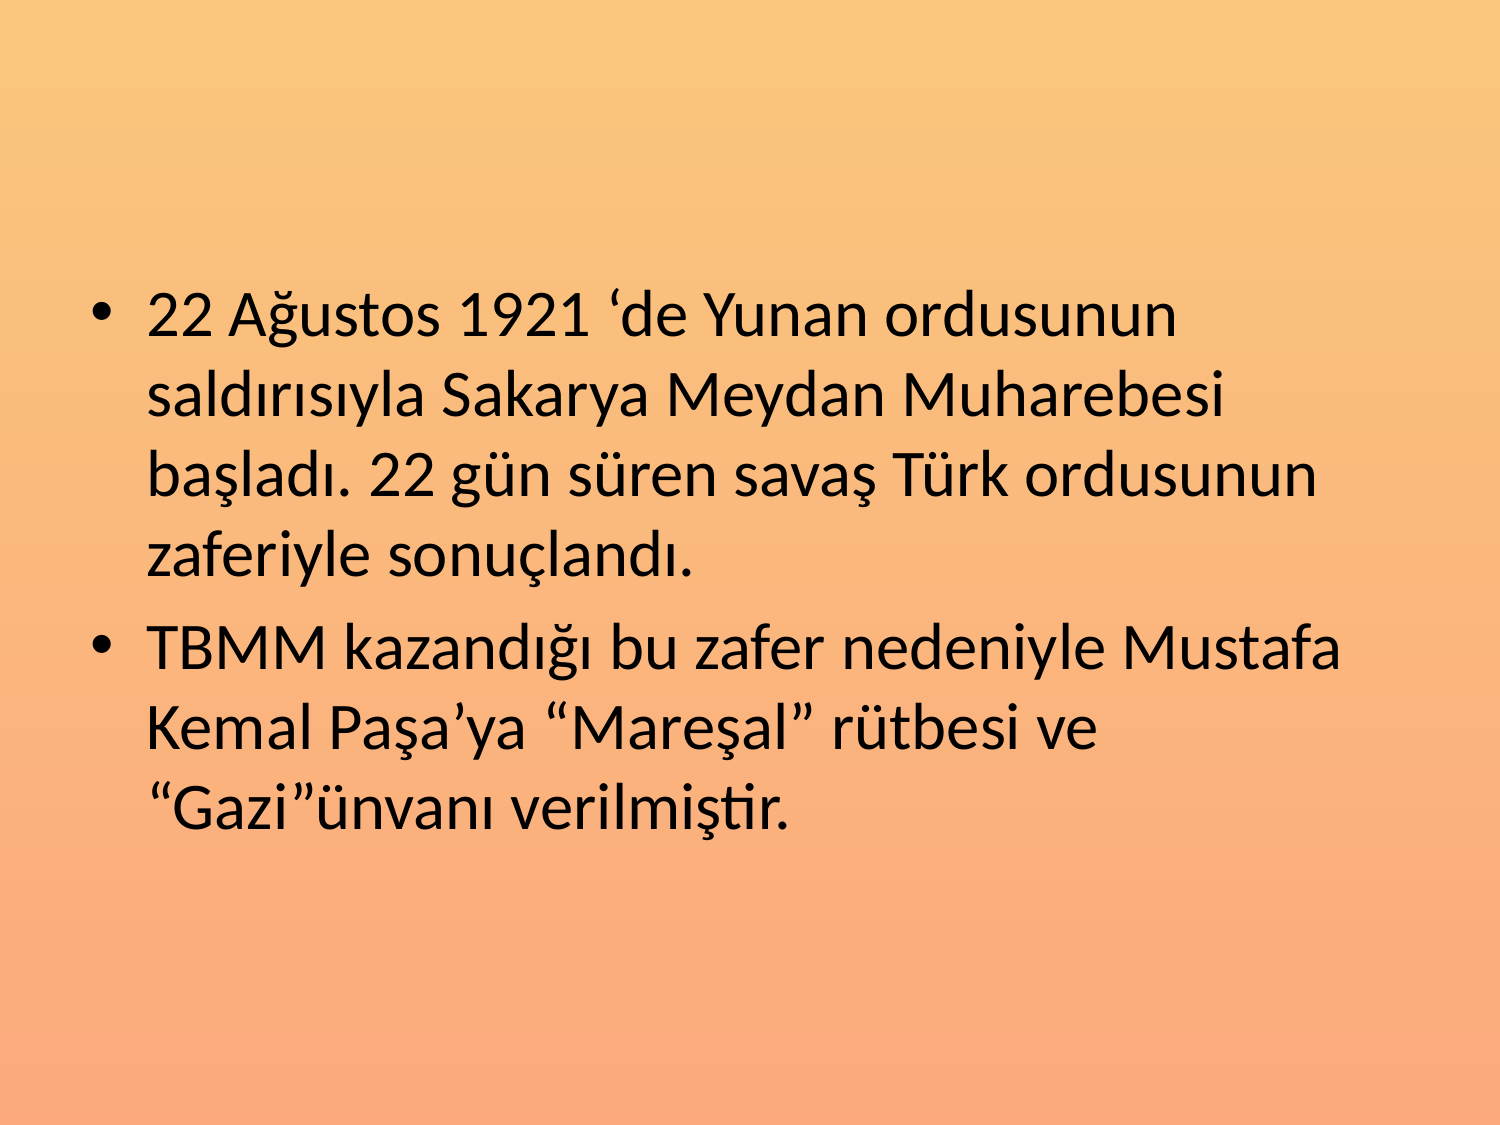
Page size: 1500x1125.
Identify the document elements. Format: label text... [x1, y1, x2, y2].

list 22 Ağustos 1921 ‘de Yunan ordusunun saldırısıyla Sakarya Meydan Muharebesi başladı. 22 gün süren savaş Türk ordusunun zaferiyle sonuçlandı. TBMM kazandığı bu zafer nedeniyle Mustafa Kemal Paşa’ya “Mareşal” rütbesi ve “Gazi”ünvanı verilmiştir. [75, 262, 1425, 1005]
